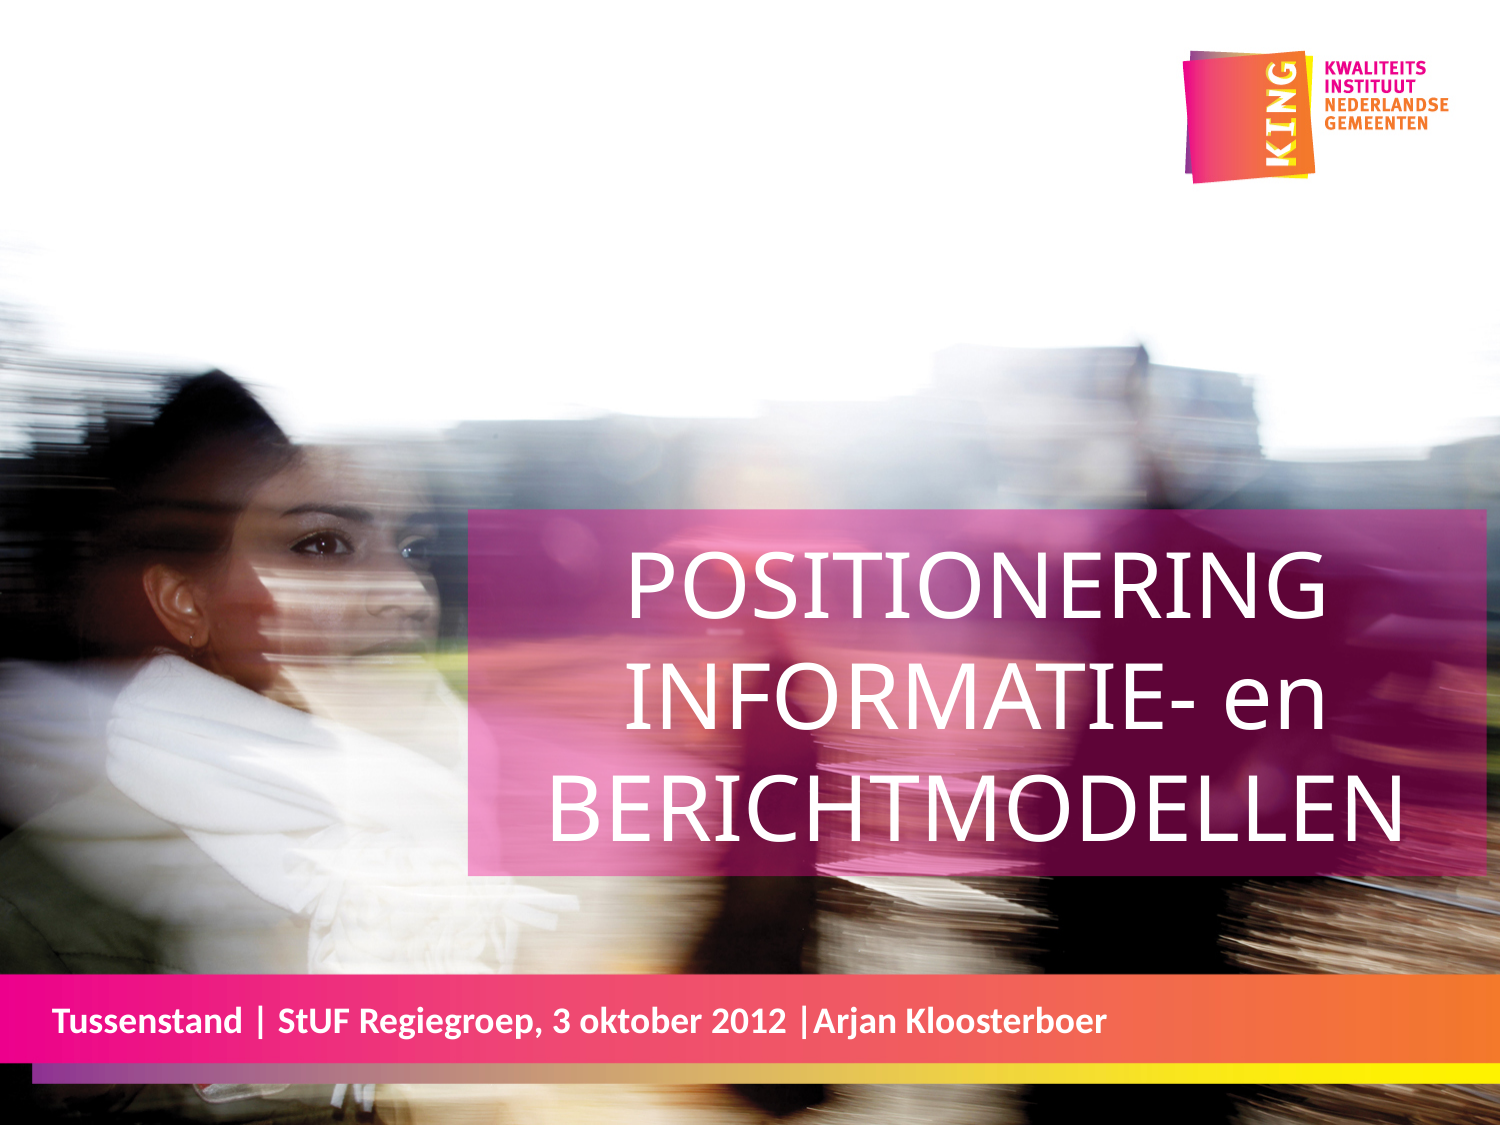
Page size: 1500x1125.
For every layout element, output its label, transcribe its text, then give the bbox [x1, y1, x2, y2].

text_box Tussenstand | StUF Regiegroep, 3 oktober 2012 |Arjan Kloosterboer [37, 987, 1258, 1058]
text_box POSITIONERING INFORMATIE- en BERICHTMODELLEN [467, 509, 1487, 877]
picture [0, 0, 1500, 1125]
